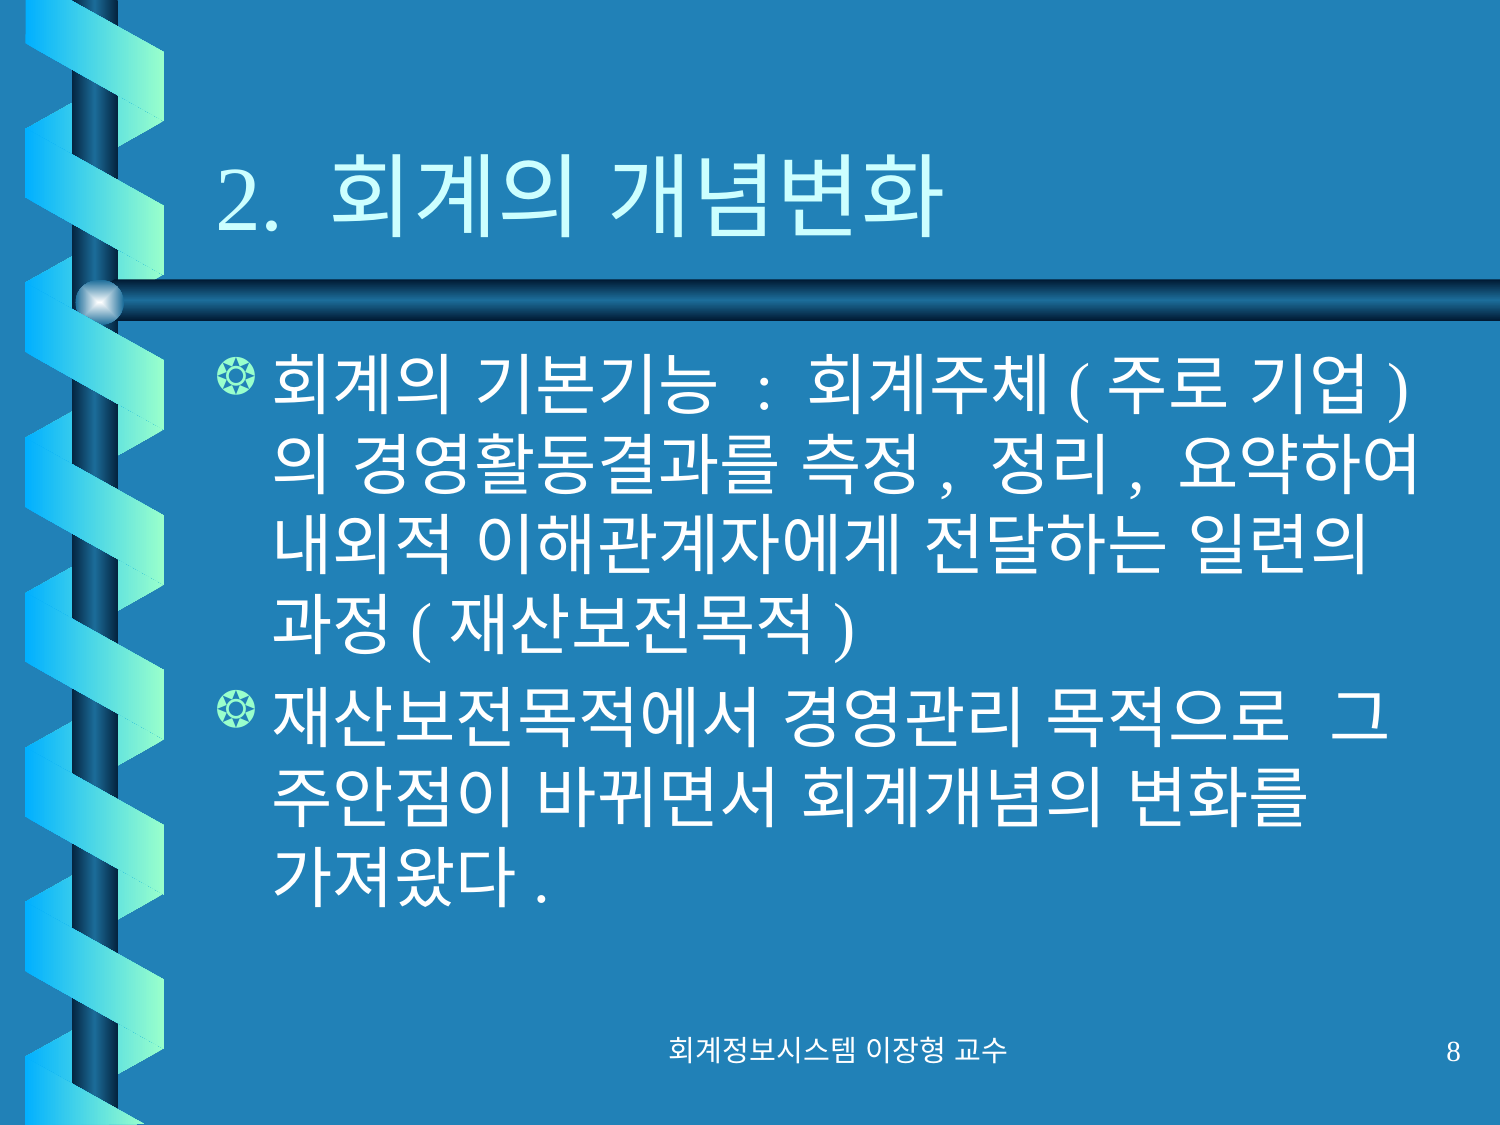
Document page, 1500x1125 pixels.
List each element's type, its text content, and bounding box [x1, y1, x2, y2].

slide_number 8 [1163, 1024, 1477, 1101]
title 2. 회계의 개념변화 [199, 68, 1476, 257]
list 회계의 기본기능 : 회계주체(주로 기업)의 경영활동결과를 측정, 정리, 요약하여 내외적 이해관계자에게 전달하는 일련의 과정(재산보전목적) 재산보전목적에서 경영관리 목적으로 그 주안점이 바뀌면서 회계개념의 변화를 가져왔다. [199, 335, 1476, 1011]
footer 회계정보시스템 이장형 교수 [600, 1024, 1077, 1101]
